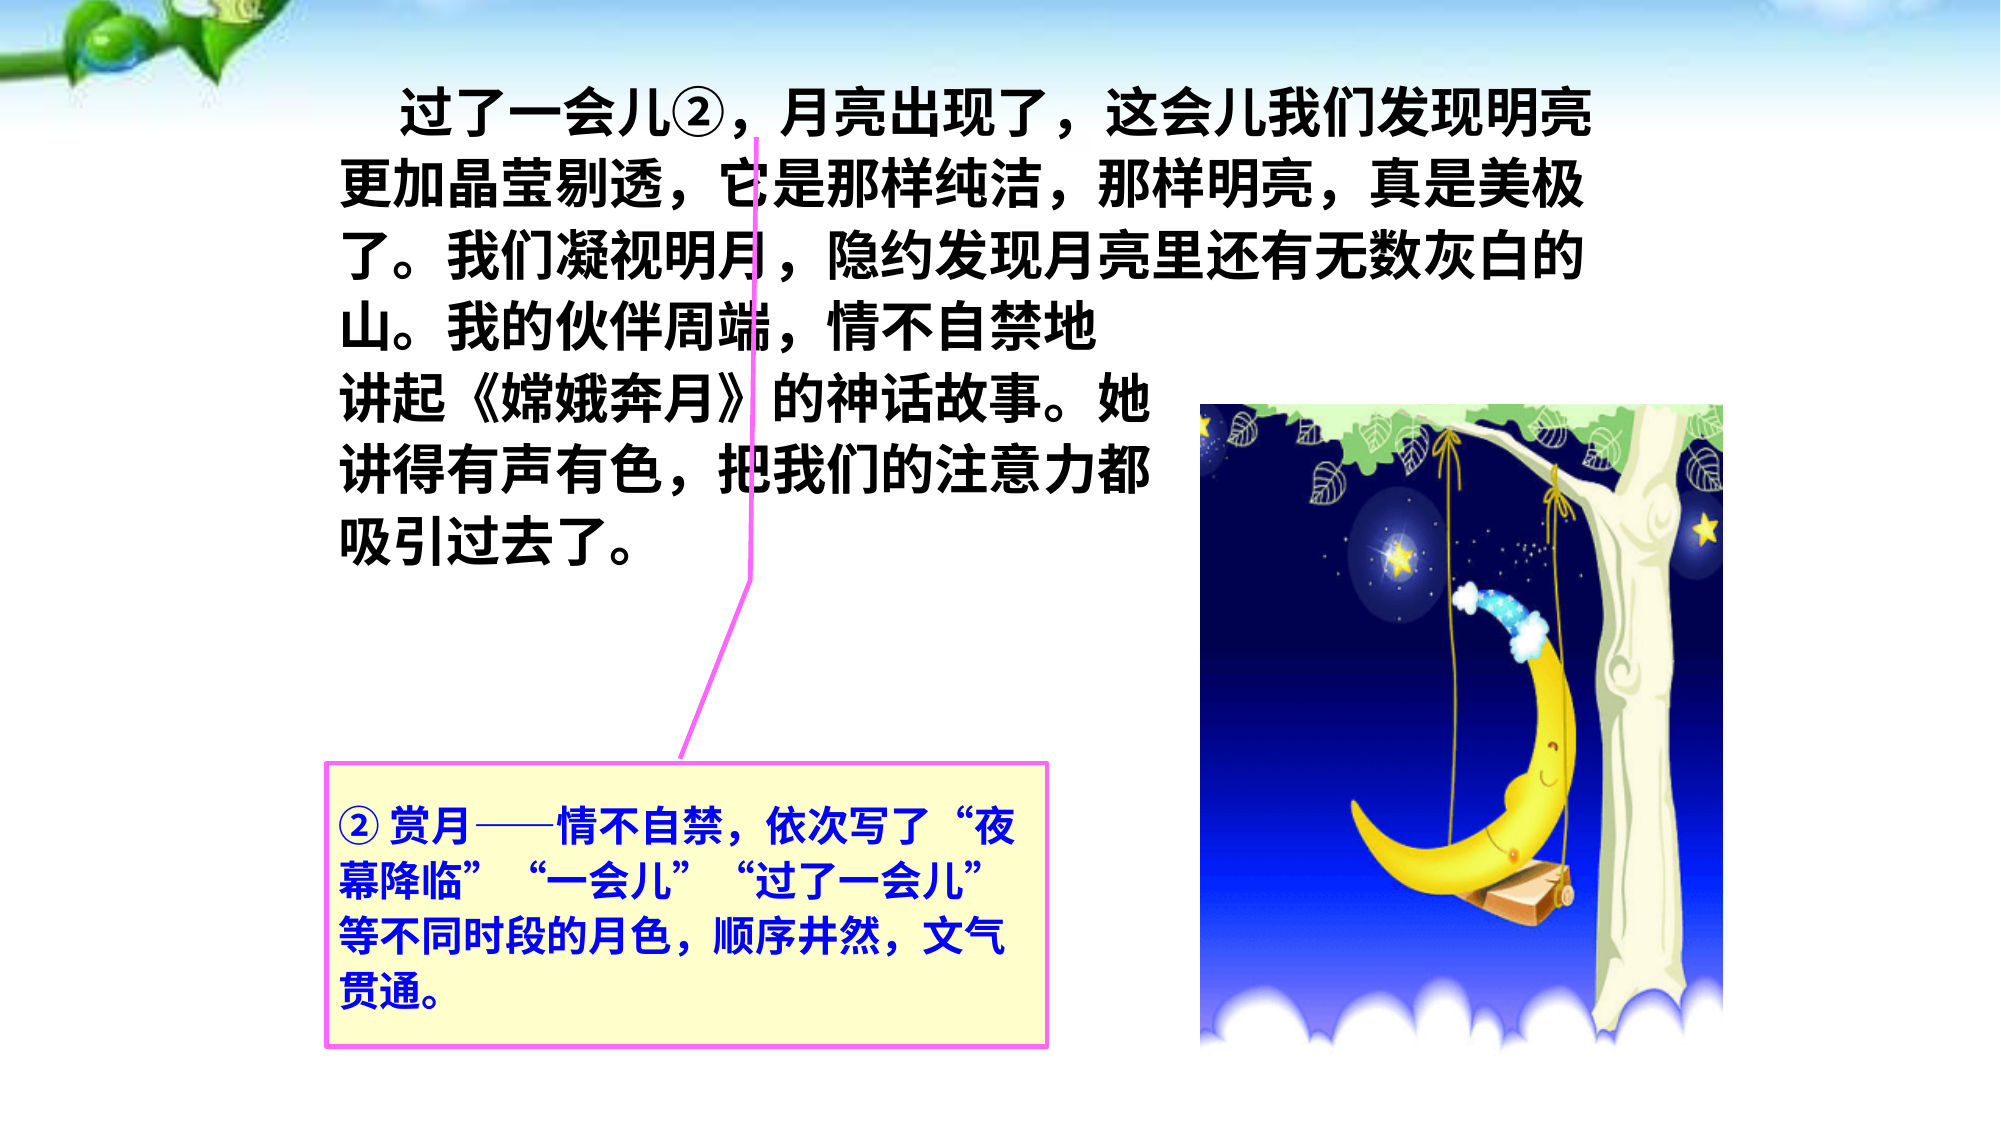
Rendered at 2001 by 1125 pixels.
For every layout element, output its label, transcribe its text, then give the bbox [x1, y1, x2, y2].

text_box ②赏月——情不自禁，依次写了“夜幕降临”“一会儿”“过了一会儿”等不同时段的月色，顺序井然，文气贯通。 [678, 137, 759, 760]
text_box ②赏月——情不自禁，依次写了“夜幕降临”“一会儿”“过了一会儿”等不同时段的月色，顺序井然，文气贯通。 [325, 761, 1049, 1049]
picture [0, 0, 2001, 1125]
text_box 过了一会儿②，月亮出现了，这会儿我们发现明亮更加晶莹剔透，它是那样纯洁，那样明亮，真是美极了。我们凝视明月，隐约发现月亮里还有无数灰白的山。我的伙伴周端，情不自禁地 讲起《嫦娥奔月》的神话故事。她 讲得有声有色，把我们的注意力都 吸引过去了。 [326, 66, 1624, 578]
